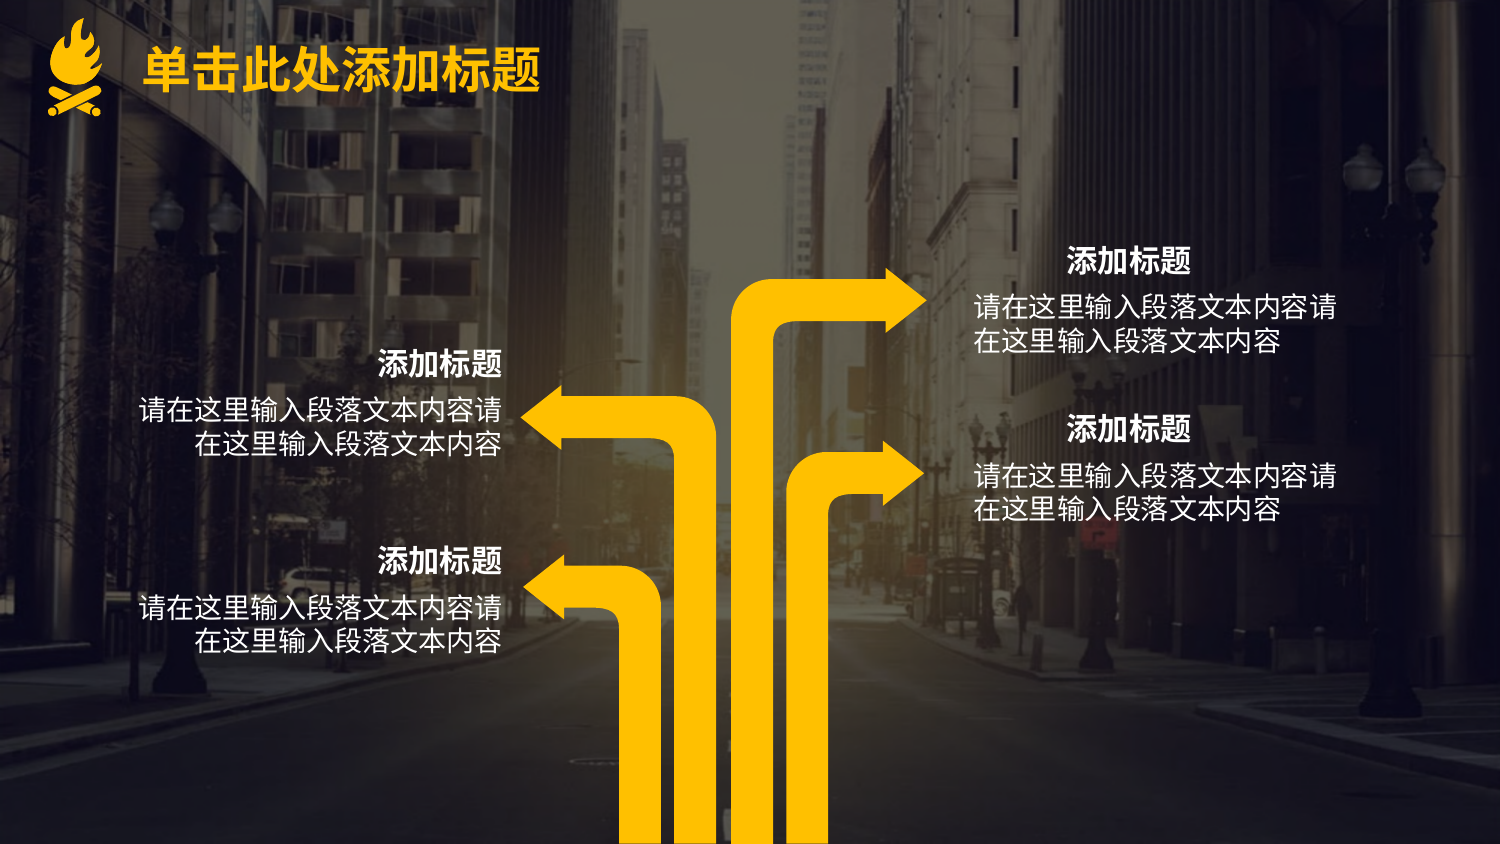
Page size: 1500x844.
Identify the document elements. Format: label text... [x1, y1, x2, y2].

text_box 请在这里输入段落文本内容请在这里输入段落文本内容 [98, 384, 518, 468]
text_box 添加标题 [960, 233, 1207, 281]
picture [0, 0, 1500, 844]
text_box 添加标题 [271, 534, 518, 582]
text_box [523, 554, 661, 844]
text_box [46, 18, 103, 118]
text_box [731, 267, 927, 844]
text_box 添加标题 [271, 336, 518, 384]
text_box [520, 384, 717, 844]
text_box 请在这里输入段落文本内容请在这里输入段落文本内容 [98, 582, 518, 665]
text_box 请在这里输入段落文本内容请在这里输入段落文本内容 [958, 281, 1378, 364]
text_box 添加标题 [960, 402, 1207, 450]
text_box [786, 440, 925, 844]
text_box 请在这里输入段落文本内容请在这里输入段落文本内容 [958, 450, 1378, 533]
text_box 单击此处添加标题 [126, 31, 557, 107]
